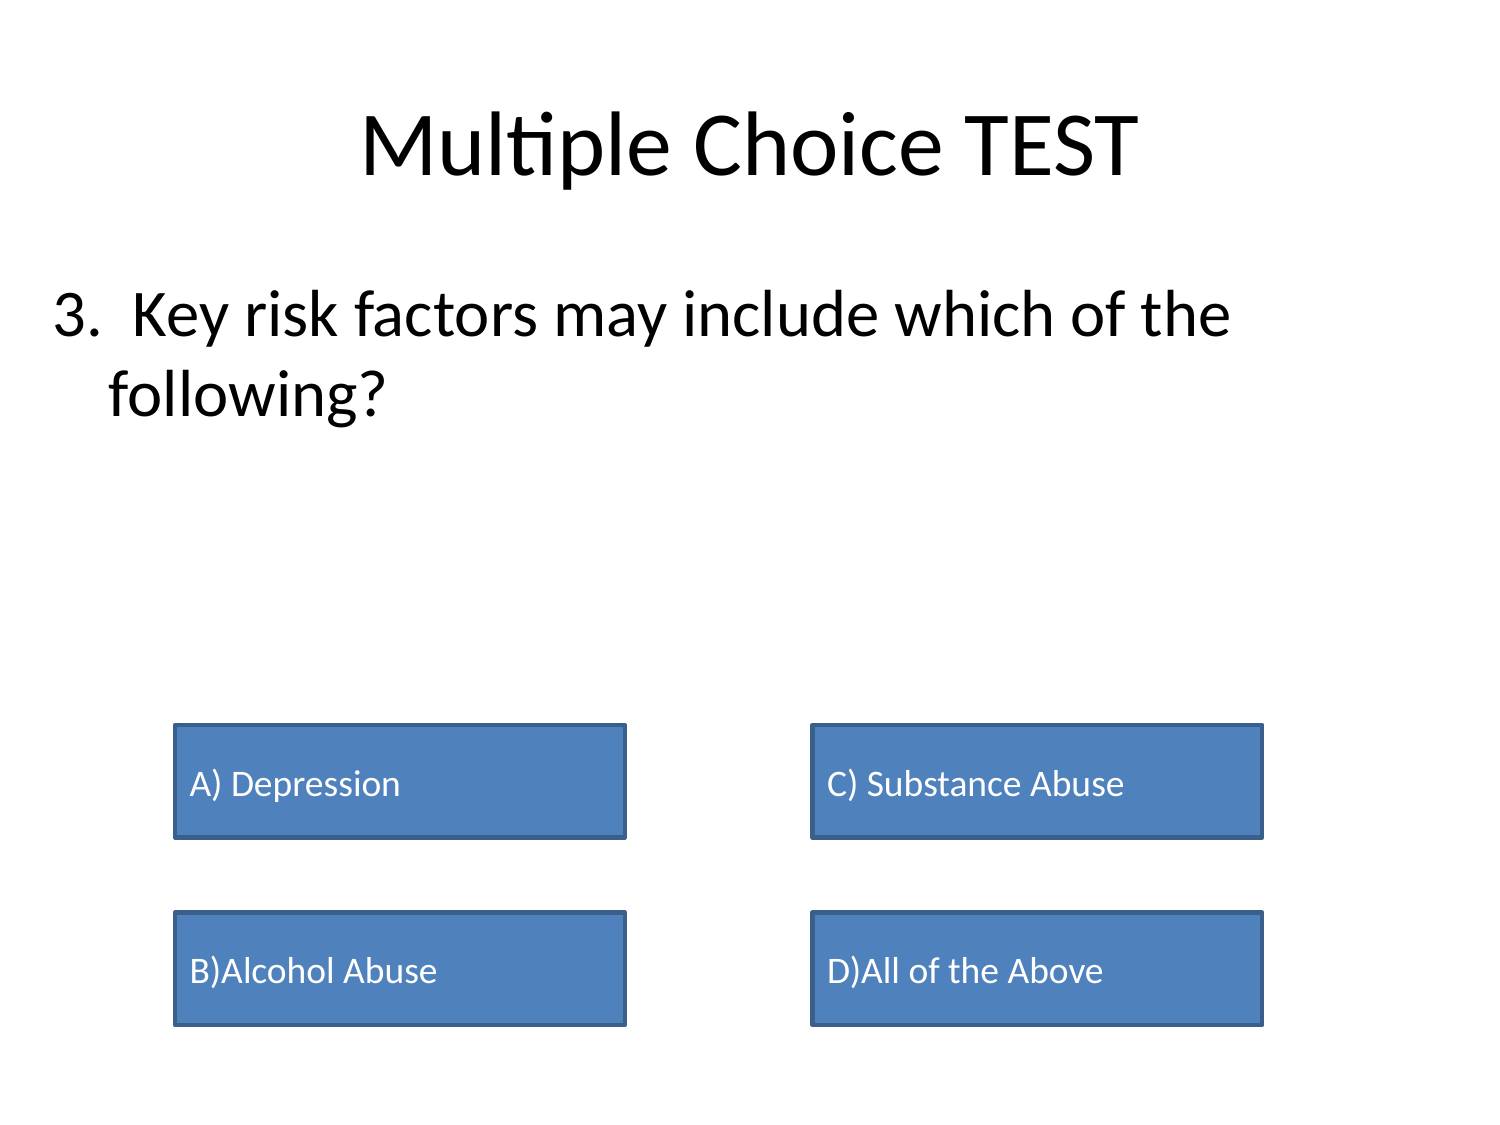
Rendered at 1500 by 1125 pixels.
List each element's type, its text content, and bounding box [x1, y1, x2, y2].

title Multiple Choice TEST [75, 45, 1425, 233]
text_box B)Alcohol Abuse [173, 910, 627, 1027]
text_box D)All of the Above [810, 910, 1264, 1027]
list 3. Key risk factors may include which of the following? [37, 262, 1425, 1088]
text_box A) Depression [173, 723, 627, 840]
text_box C) Substance Abuse [810, 723, 1264, 840]
